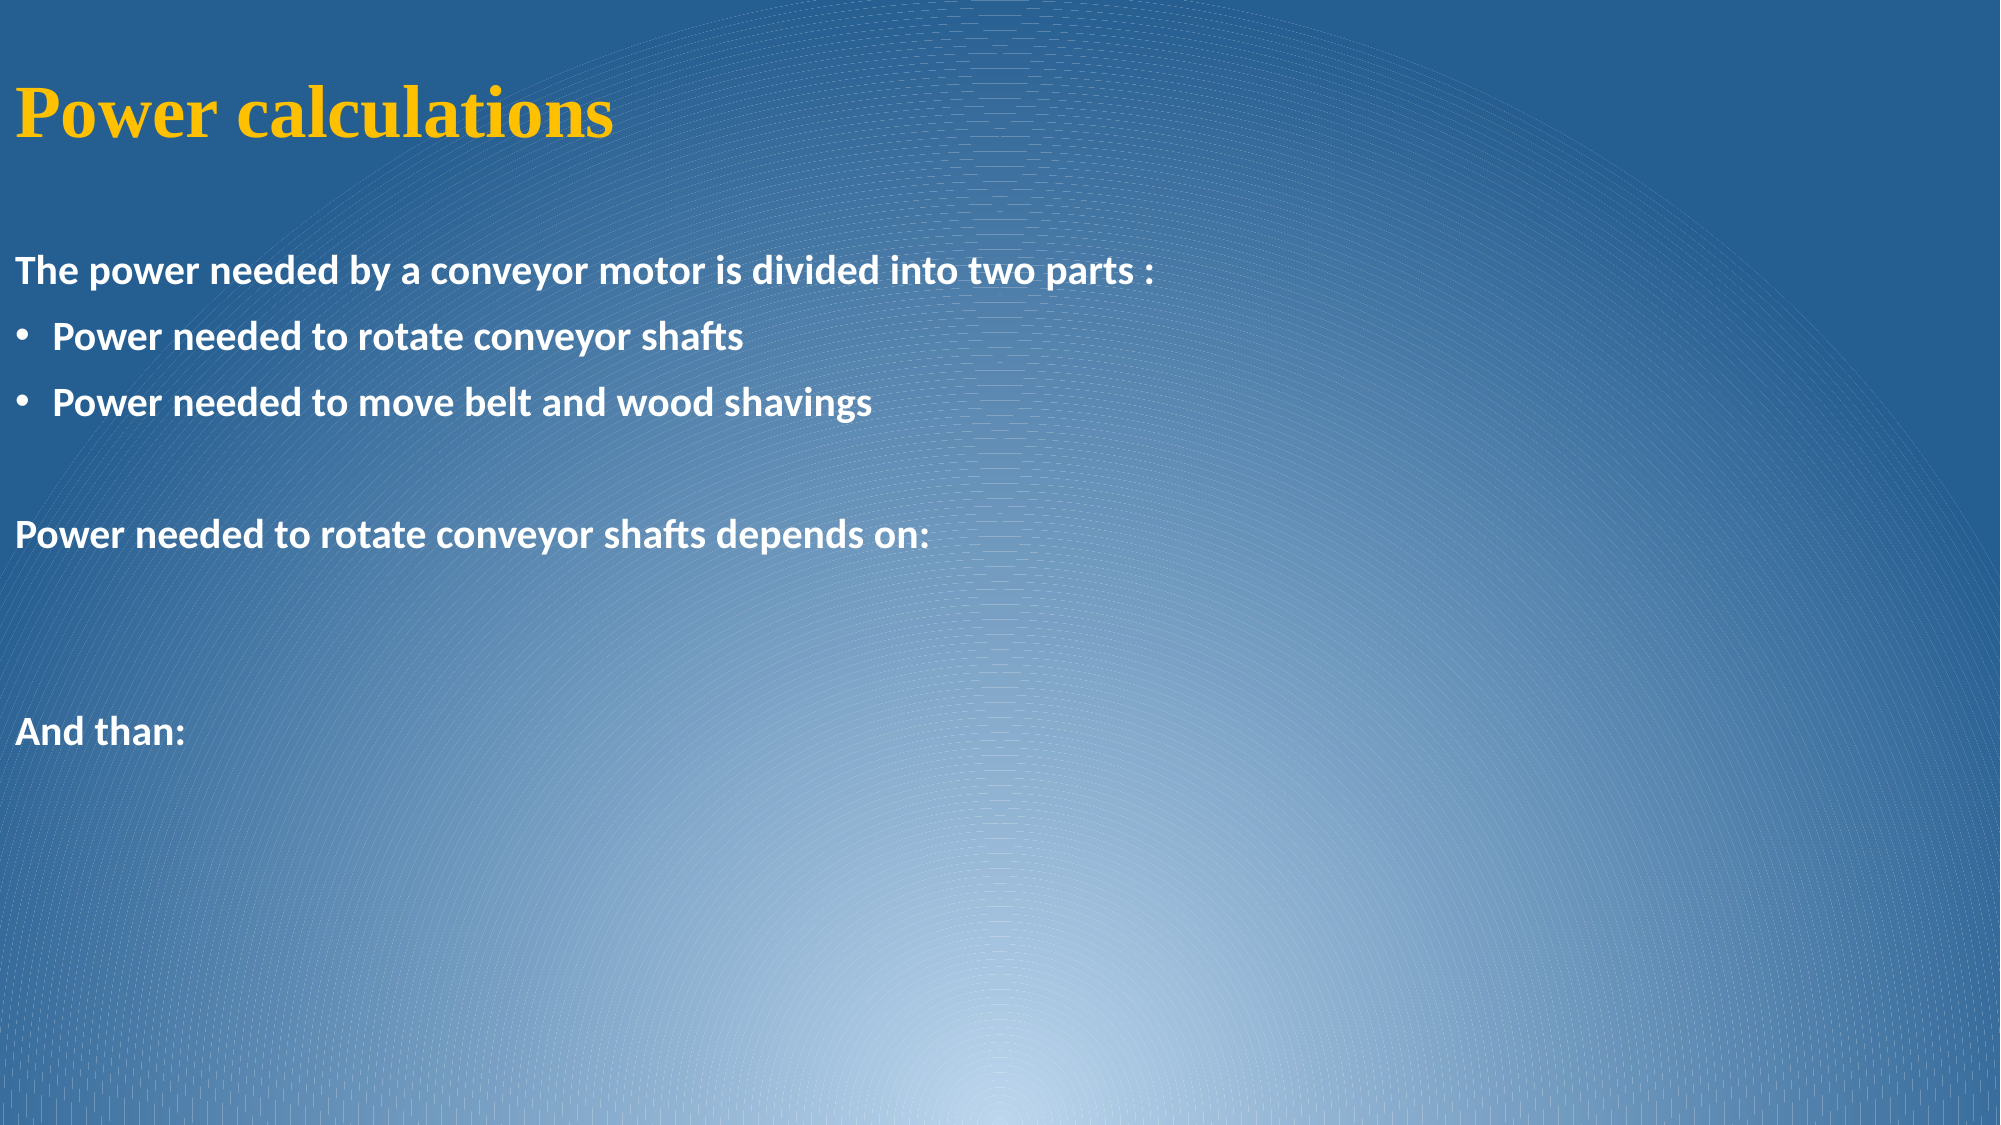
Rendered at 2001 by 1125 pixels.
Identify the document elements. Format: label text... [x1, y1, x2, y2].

title Power calculations [0, 49, 1725, 267]
